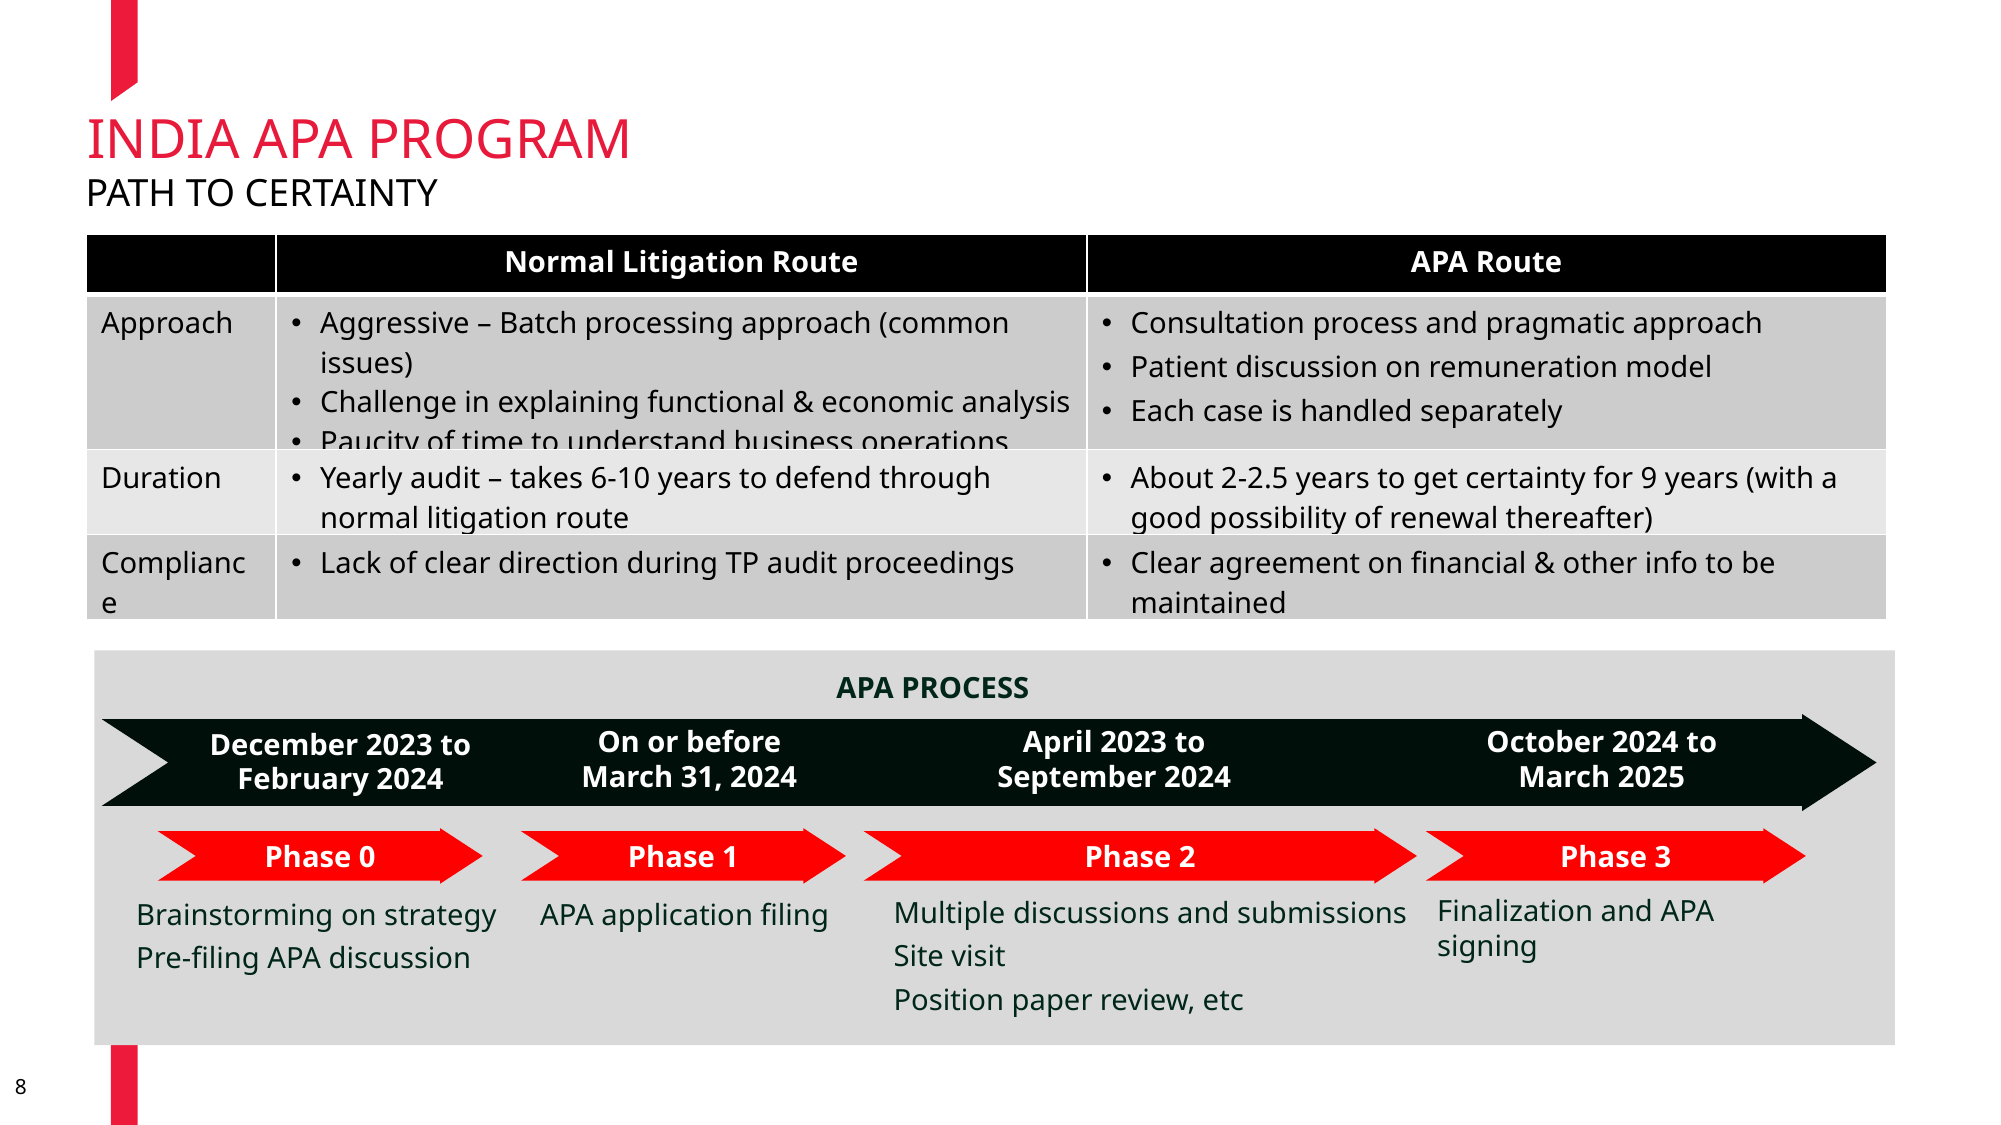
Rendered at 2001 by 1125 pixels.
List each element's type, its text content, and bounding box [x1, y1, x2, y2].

text_box Phase 2 [861, 826, 1420, 886]
table_header [87, 235, 275, 292]
text_box On or before March 31, 2024 [551, 716, 827, 801]
table_cell Compliance [87, 535, 275, 619]
table_cell Lack of clear direction during TP audit proceedings [277, 535, 1086, 619]
text_box Phase 3 [1423, 826, 1808, 885]
table_cell Consultation process and pragmatic approach Patient discussion on remuneration model Each case is handled separately [1088, 297, 1886, 449]
table_header Normal Litigation Route [277, 235, 1086, 292]
text_box [92, 648, 1897, 1047]
table_header APA Route [1088, 235, 1886, 292]
table_cell About 2-2.5 years to get certainty for 9 years (with a good possibility of renewal thereafter) [1088, 450, 1886, 534]
text_box Multiple discussions and submissions Site visit Position paper review, etc [878, 886, 1432, 1024]
text_box Phase 1 [518, 826, 849, 886]
text_box APA PROCESS [476, 662, 1390, 713]
text_box [99, 712, 1879, 813]
text_box December 2023 to February 2024 [177, 718, 503, 804]
text_box 8 [0, 1065, 80, 1125]
table_cell Clear agreement on financial & other info to be maintained [1088, 535, 1886, 619]
text_box Finalization and APA signing [1422, 885, 1835, 970]
table_cell Approach [87, 297, 275, 449]
table_cell Duration [87, 450, 275, 534]
text_box Phase 0 [155, 826, 485, 886]
text_box Brainstorming on strategy Pre-filing APA discussion [121, 888, 534, 982]
title INDIA APA PROGRAM [87, 116, 1950, 170]
text_box October 2024 to March 2025 [1464, 716, 1740, 801]
text_box APA application filing [525, 889, 878, 939]
text_box April 2023 to September 2024 [976, 716, 1252, 801]
table_cell Aggressive – Batch processing approach (common issues) Challenge in explaining functional & economic analysis Paucity of time to understand business operations [277, 297, 1086, 449]
table_cell Yearly audit – takes 6-10 years to defend through normal litigation route [277, 450, 1086, 534]
